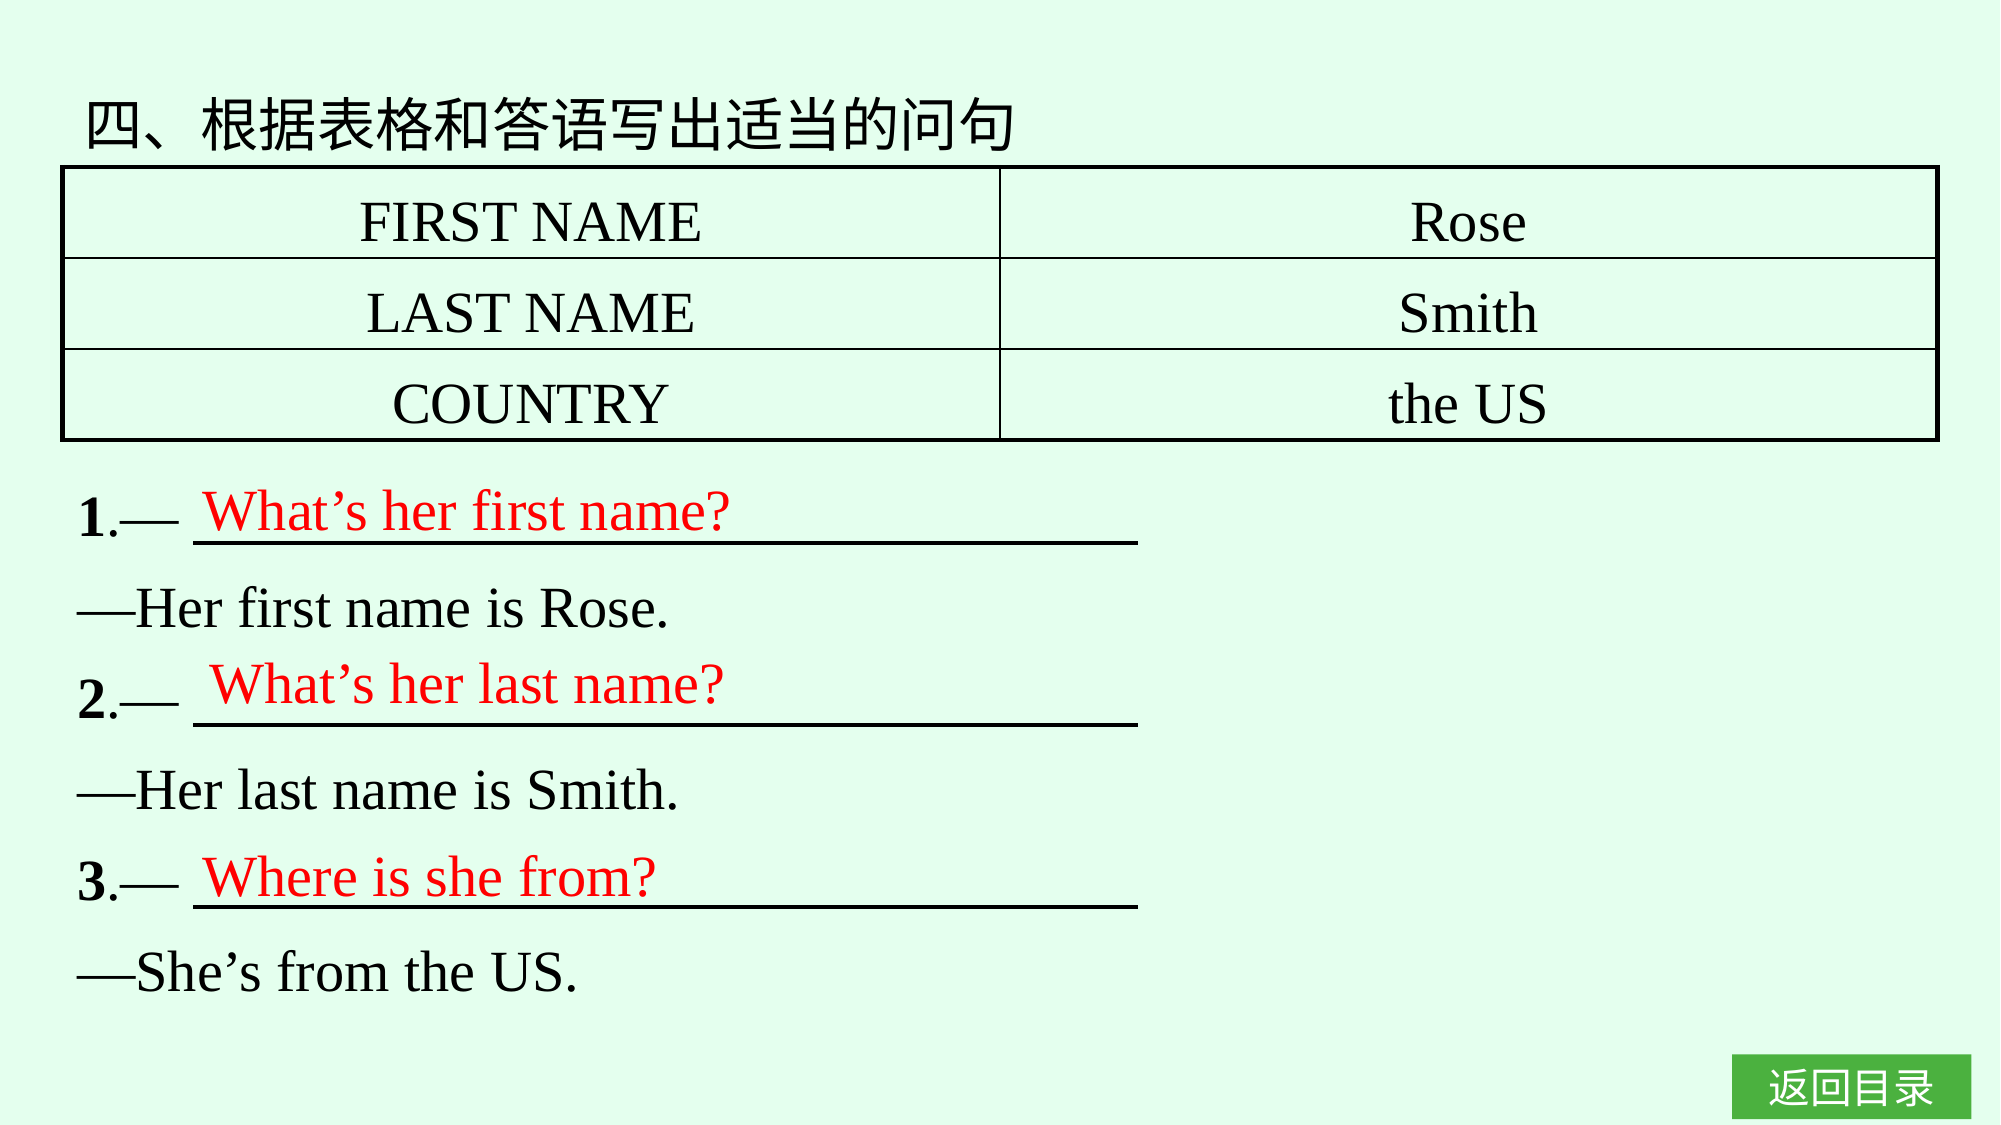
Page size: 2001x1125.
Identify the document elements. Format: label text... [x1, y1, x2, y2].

table_cell Smith [1001, 259, 1935, 348]
table_cell LAST NAME [65, 259, 999, 348]
table_cell COUNTRY [65, 350, 999, 438]
text_box Where is she from? [187, 816, 673, 916]
table_header Rose [1001, 169, 1935, 257]
text_box What’s her first name? [188, 450, 748, 549]
table_header FIRST NAME [65, 169, 999, 257]
text_box 1.— —Her first name is Rose. 2.— —Her last name is Smith. 3.— —She’s from the US. [62, 450, 1938, 1011]
table_cell the US [1001, 350, 1935, 438]
text_box 四、根据表格和答语写出适当的问句 [69, 59, 1045, 165]
text_box What’s her last name? [194, 623, 741, 723]
